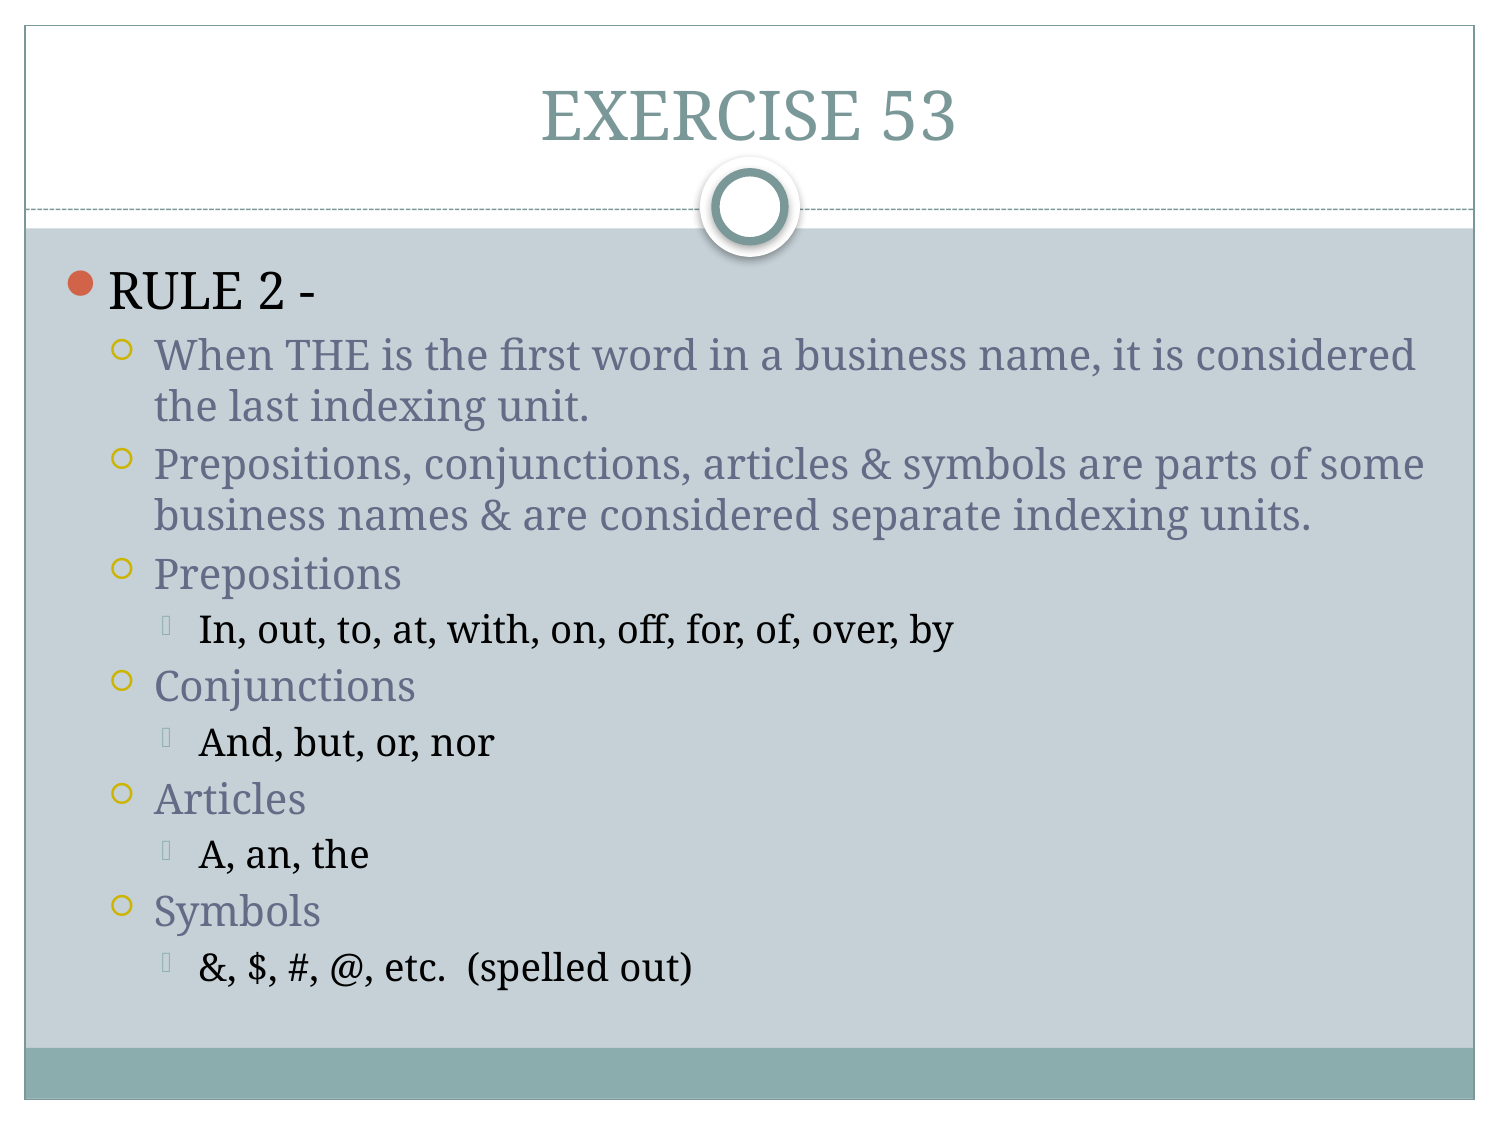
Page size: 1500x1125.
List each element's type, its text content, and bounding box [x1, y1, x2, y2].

title EXERCISE 53 [49, 37, 1450, 162]
list RULE 2 - When THE is the first word in a business name, it is considered the last indexing unit. Prepositions, conjunctions, articles & symbols are parts of some business names & are considered separate indexing units. Prepositions In, out, to, at, with, on, off, for, of, over, by Conjunctions And, but, or, nor Articles A, an, the Symbols &, $, #, @, etc. (spelled out) [49, 250, 1445, 1001]
